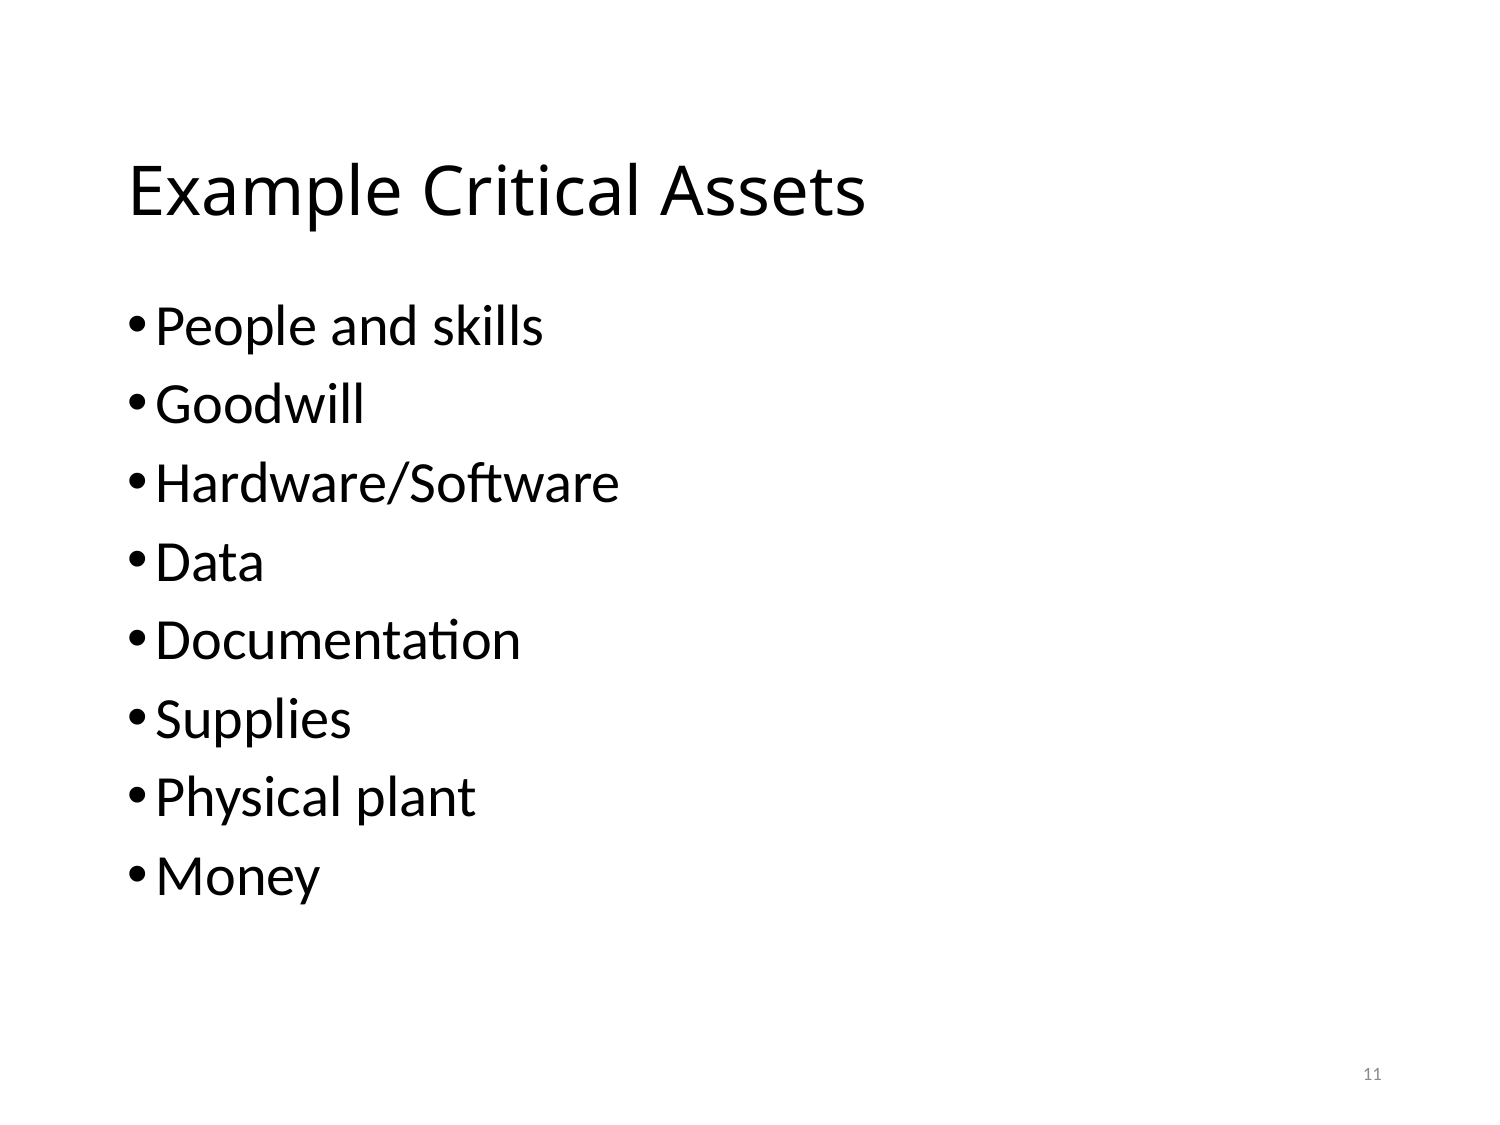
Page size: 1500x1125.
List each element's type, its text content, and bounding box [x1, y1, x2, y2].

title Example Critical Assets [112, 99, 1388, 287]
list People and skills Goodwill Hardware/Software Data Documentation Supplies Physical plant Money [112, 287, 1388, 980]
slide_number 11 [1059, 1042, 1397, 1103]
